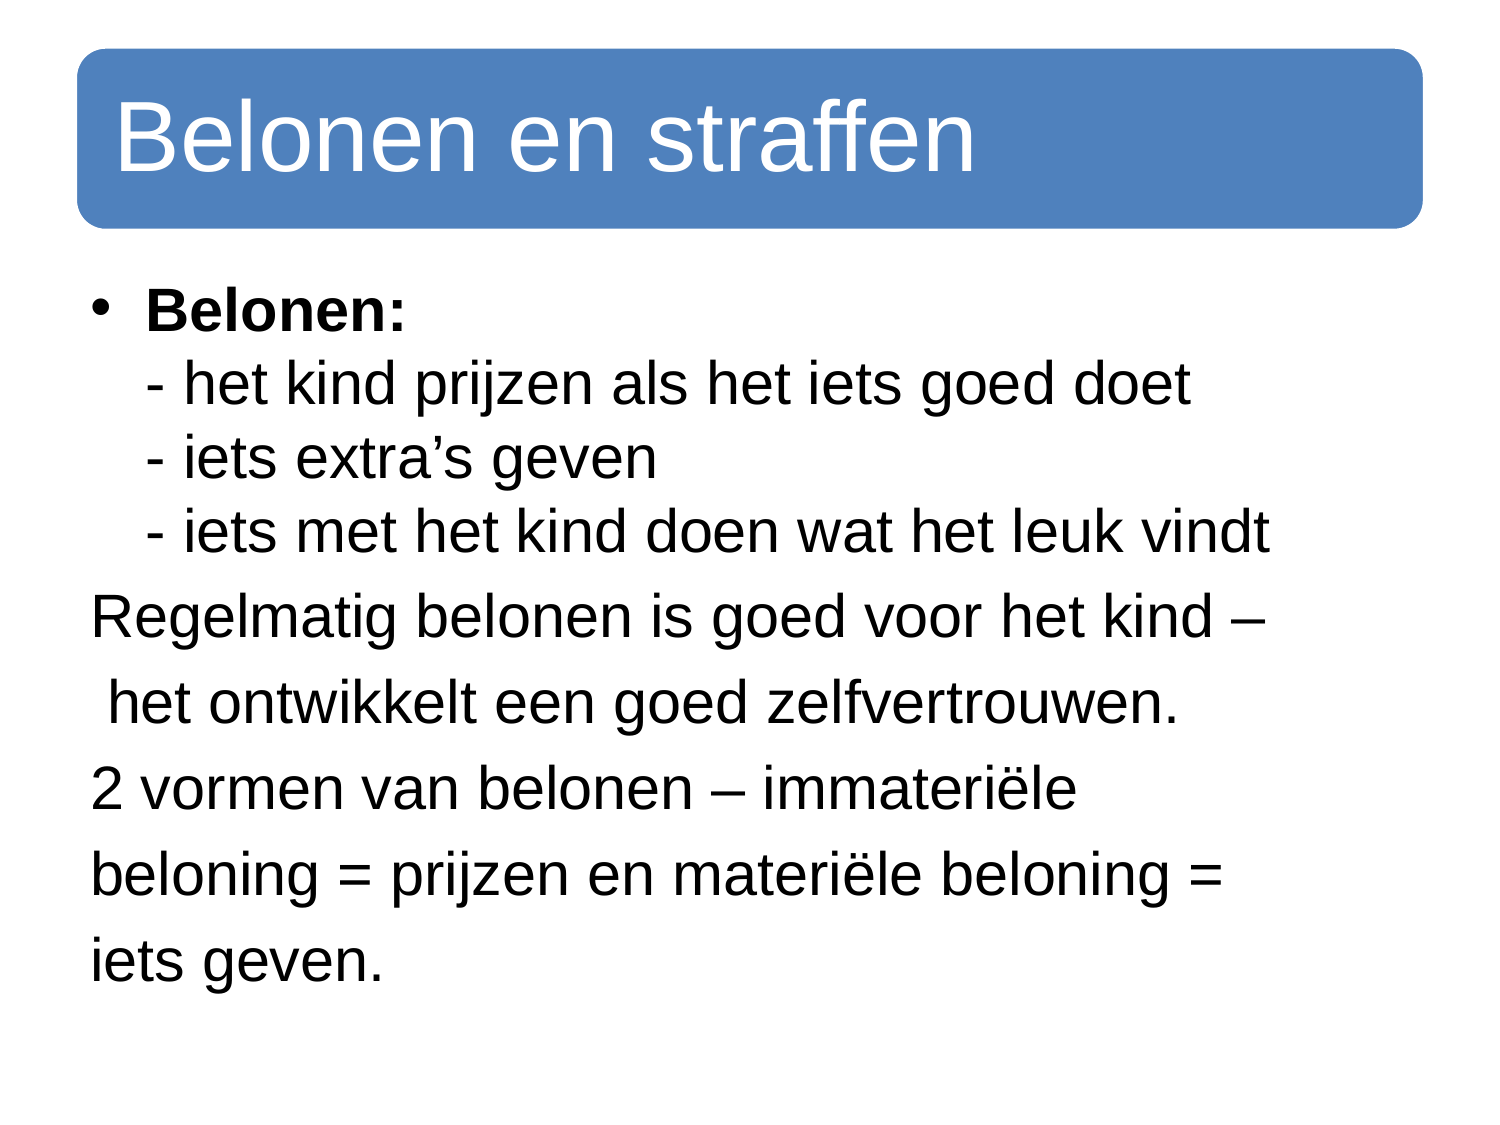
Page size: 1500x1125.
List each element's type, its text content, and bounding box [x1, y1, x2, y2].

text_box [74, 44, 1426, 233]
list Belonen: - het kind prijzen als het iets goed doet - iets extra’s geven - iets met het kind doen wat het leuk vindt Regelmatig belonen is goed voor het kind – het ontwikkelt een goed zelfvertrouwen. 2 vormen van belonen – immateriële beloning = prijzen en materiële beloning = iets geven. [75, 262, 1425, 1005]
